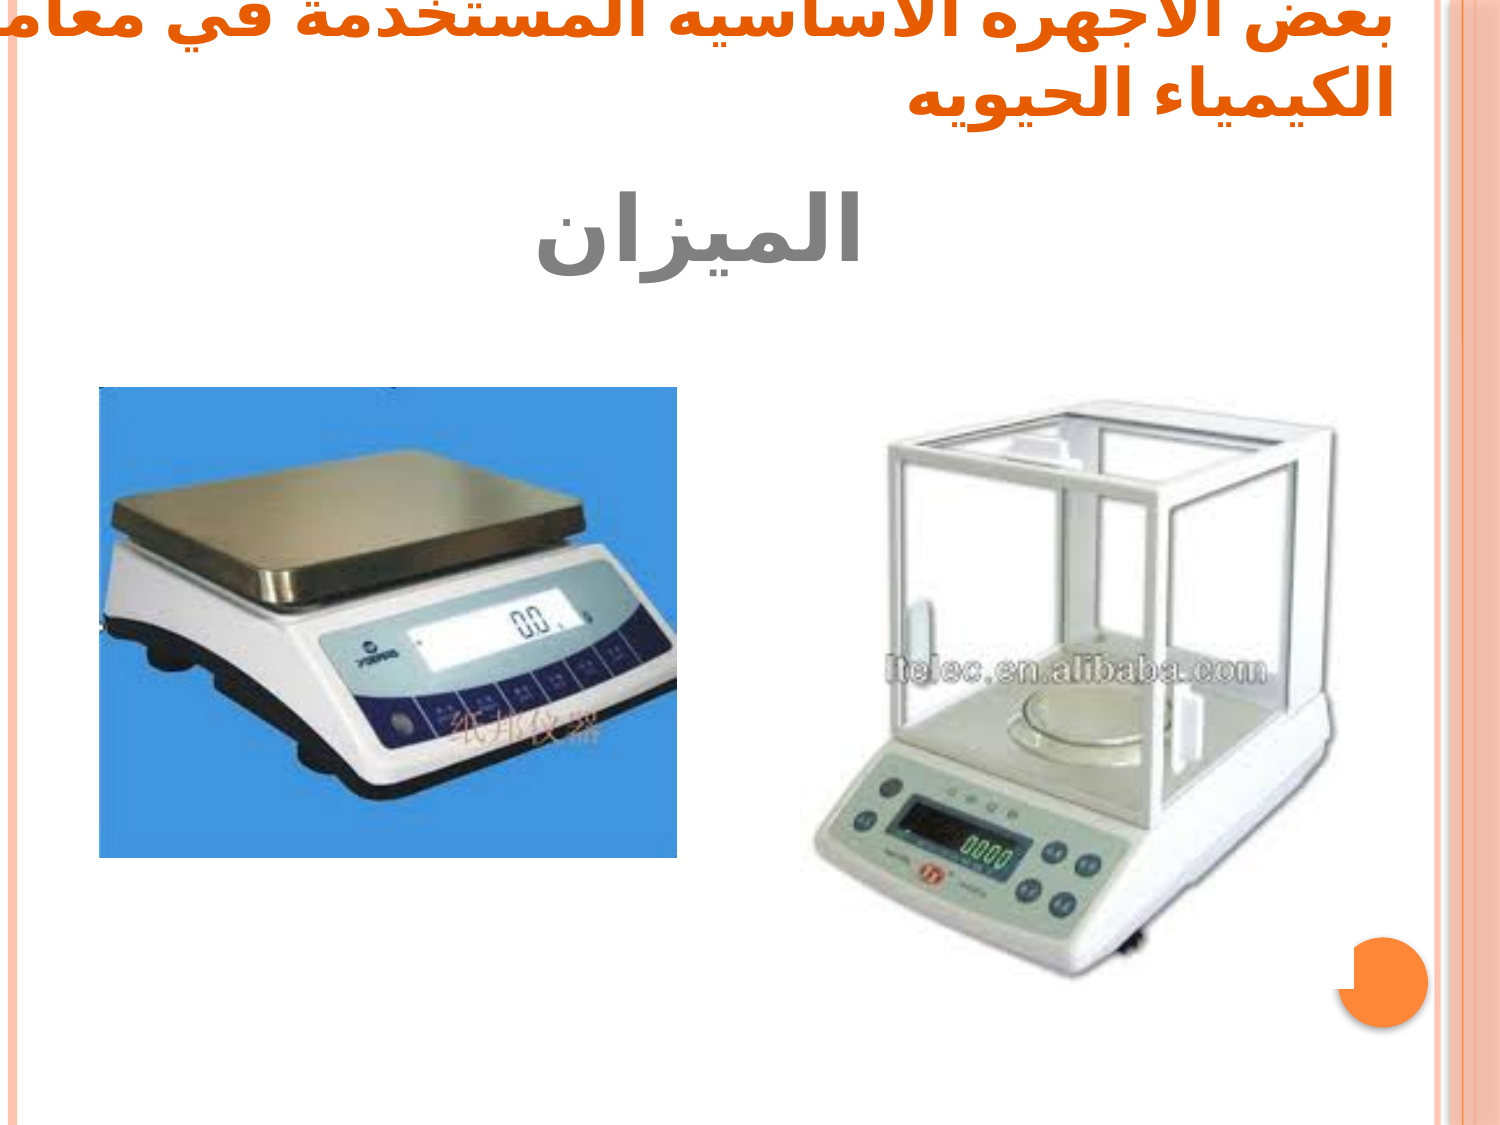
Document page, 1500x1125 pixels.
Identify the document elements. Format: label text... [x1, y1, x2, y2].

list الميزان [87, 162, 1313, 962]
title بعض الأجهره الأساسيه المستخدمة في معامل الكيمياء الحيويه [0, 0, 1413, 138]
picture [799, 374, 1354, 990]
picture [99, 386, 678, 859]
